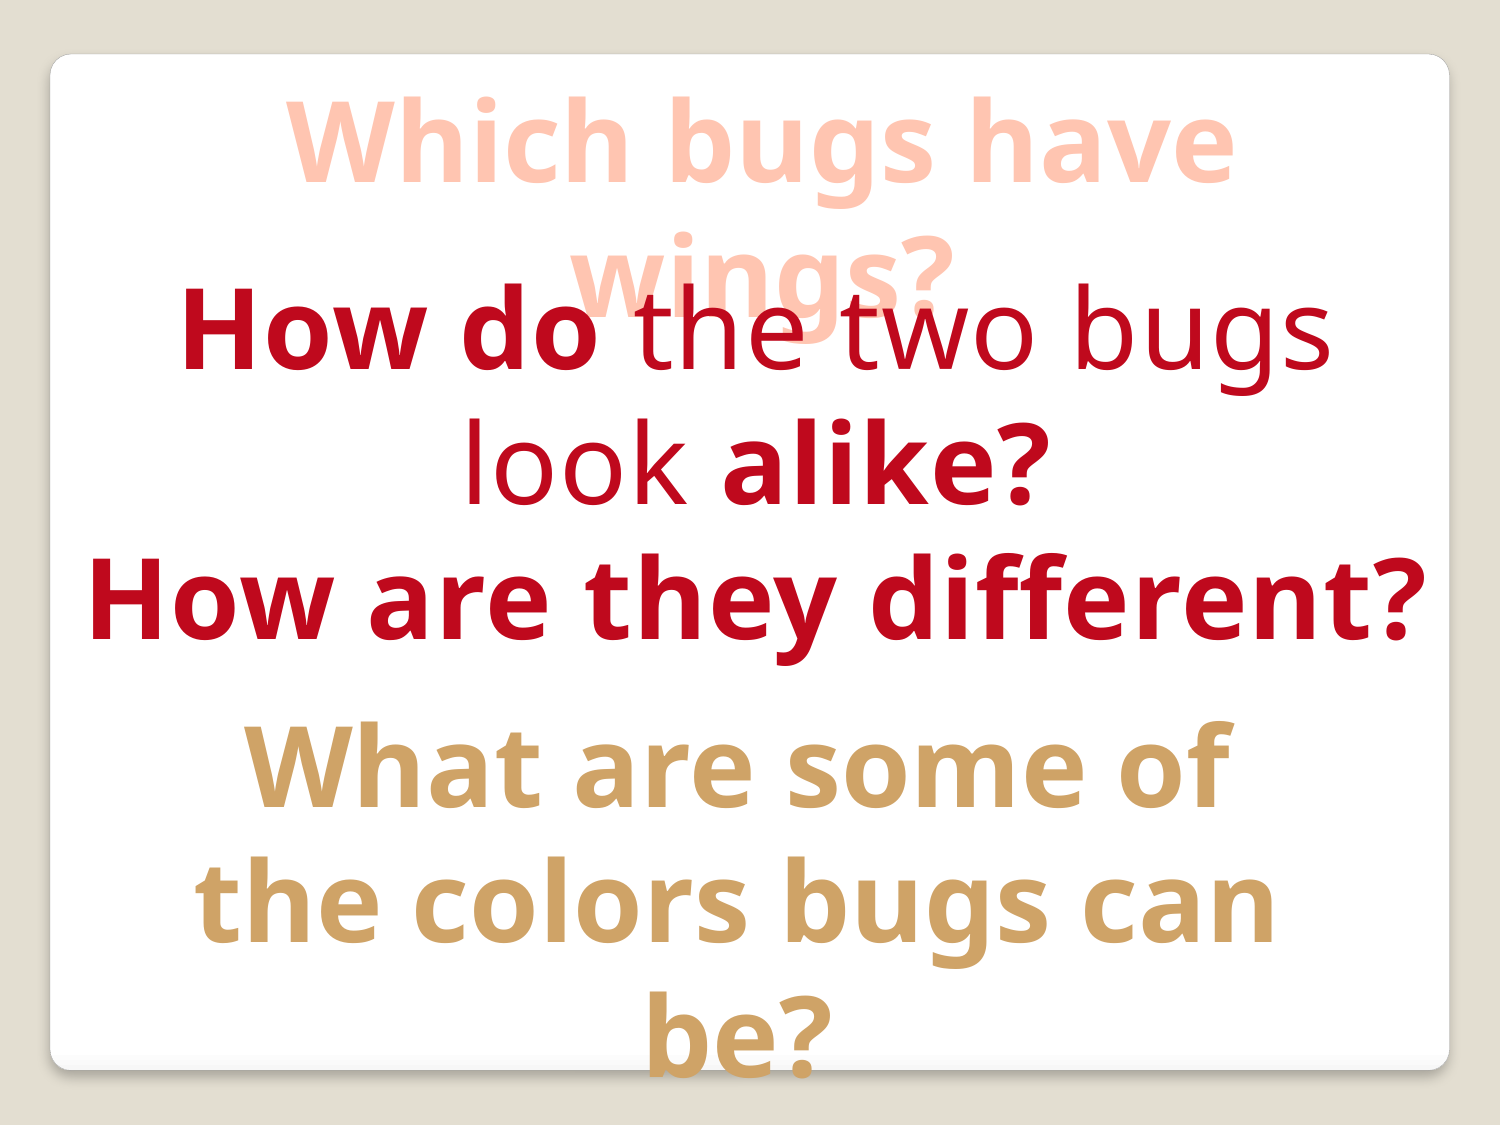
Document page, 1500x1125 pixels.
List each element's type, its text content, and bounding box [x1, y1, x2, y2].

text_box Which bugs have wings? [75, 62, 1450, 249]
text_box What are some of the colors bugs can be? [162, 687, 1313, 1108]
text_box How do the two bugs look alike? How are they different? [62, 249, 1450, 670]
